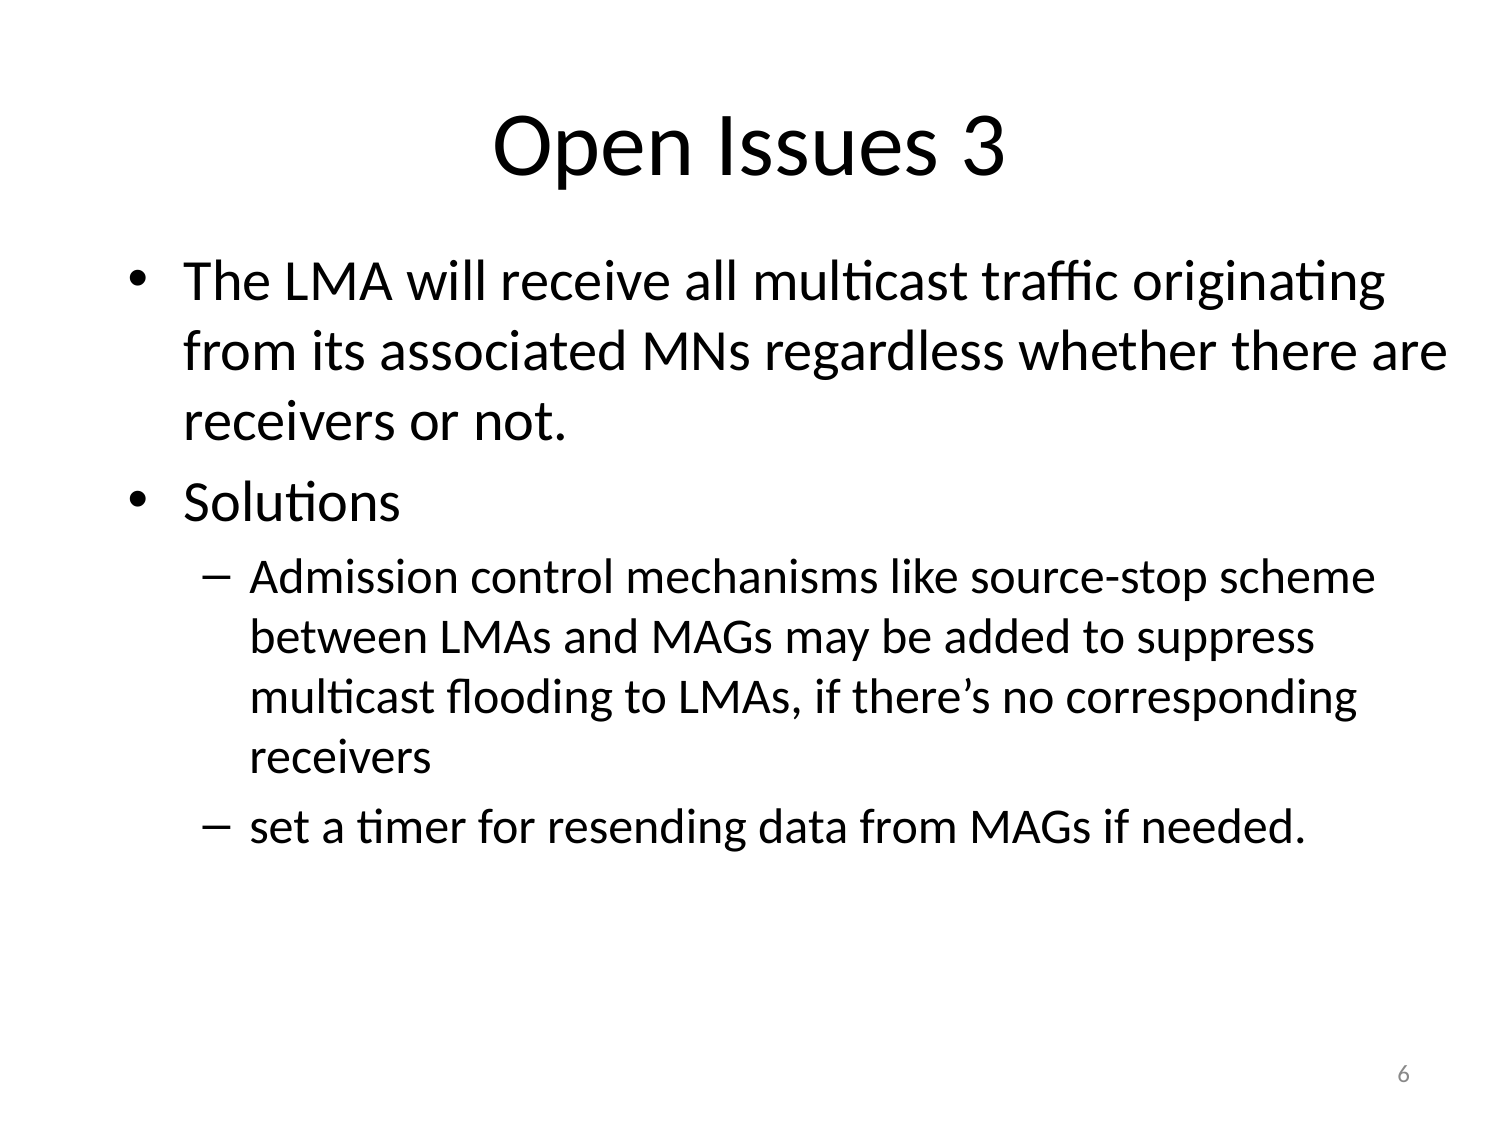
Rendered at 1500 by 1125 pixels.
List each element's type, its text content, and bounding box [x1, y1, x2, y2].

slide_number 6 [1074, 1042, 1425, 1103]
title Open Issues 3 [74, 44, 1426, 233]
list The LMA will receive all multicast traffic originating from its associated MNs regardless whether there are receivers or not. Solutions Admission control mechanisms like source-stop scheme between LMAs and MAGs may be added to suppress multicast flooding to LMAs, if there’s no corresponding receivers set a timer for resending data from MAGs if needed. [112, 234, 1471, 1087]
